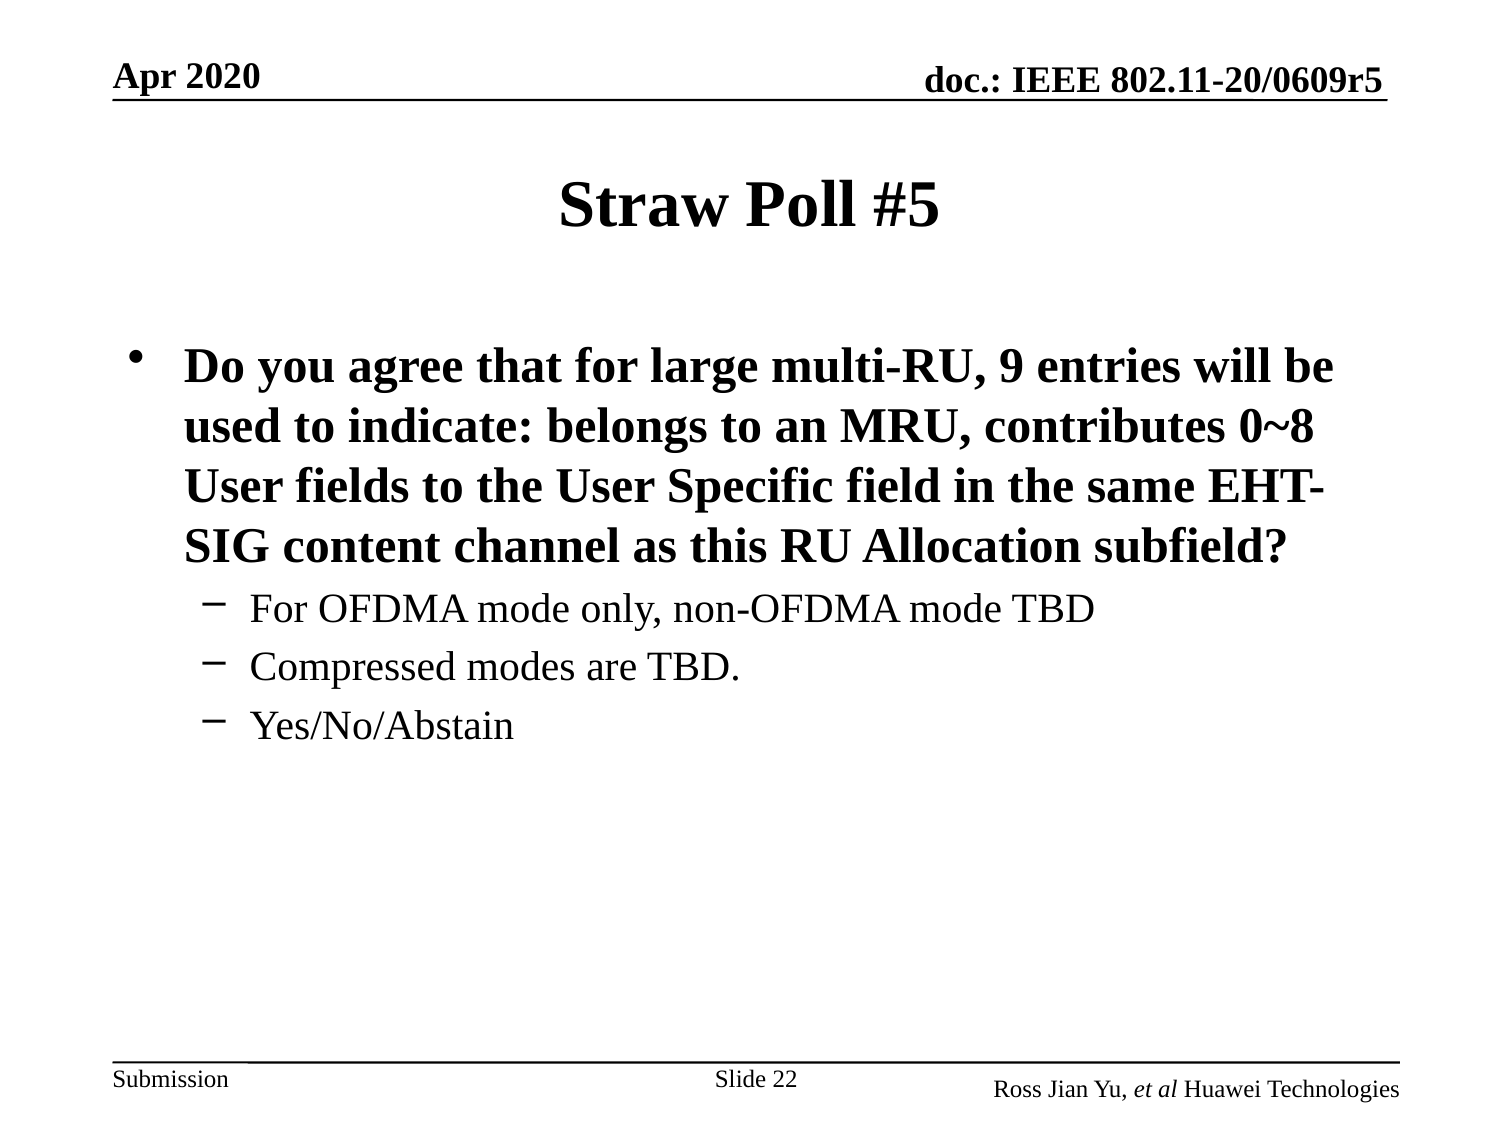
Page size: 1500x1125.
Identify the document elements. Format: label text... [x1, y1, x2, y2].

slide_number Slide 22 [712, 1061, 800, 1093]
list Do you agree that for large multi-RU, 9 entries will be used to indicate: belongs to an MRU, contributes 0~8 User fields to the User Specific field in the same EHT-SIG content channel as this RU Allocation subfield? For OFDMA mode only, non-OFDMA mode TBD Compressed modes are TBD. Yes/No/Abstain [112, 324, 1388, 1001]
title Straw Poll #5 [112, 112, 1388, 288]
